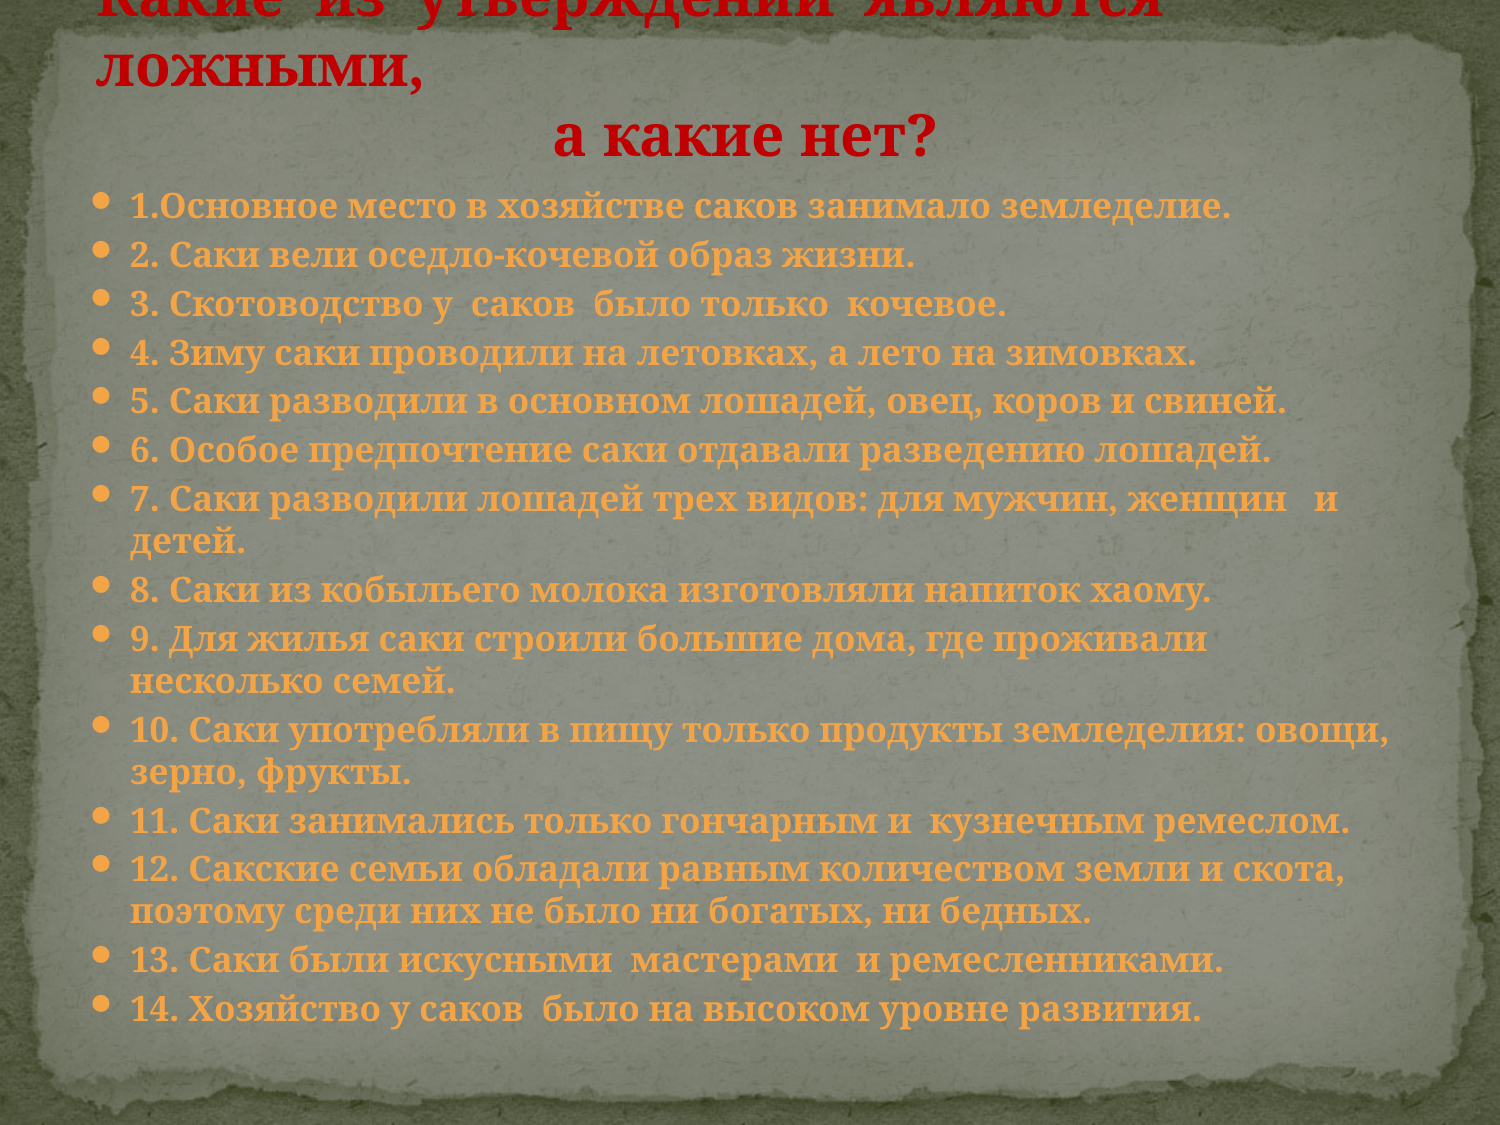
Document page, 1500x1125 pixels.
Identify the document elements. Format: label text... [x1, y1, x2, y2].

title Какие из утверждений являются ложными, а какие нет? [81, 24, 1425, 176]
list 1.Основное место в хозяйстве саков занимало земледелие. 2. Саки вели оседло-кочевой образ жизни. 3. Скотоводство у саков было только кочевое. 4. Зиму саки проводили на летовках, а лето на зимовках. 5. Саки разводили в основном лошадей, овец, коров и свиней. 6. Особое предпочтение саки отдавали разведению лошадей. 7. Саки разводили лошадей трех видов: для мужчин, женщин и детей. 8. Саки из кобыльего молока изготовляли напиток хаому. 9. Для жилья саки строили большие дома, где проживали несколько семей. 10. Саки употребляли в пищу только продукты земледелия: овощи, зерно, фрукты. 11. Саки занимались только гончарным и кузнечным ремеслом. 12. Сакские семьи обладали равным количеством земли и скота, поэтому среди них не было ни богатых, ни бедных. 13. Саки были искусными мастерами и ремесленниками. 14. Хозяйство у саков было на высоком уровне развития. [74, 175, 1426, 1044]
